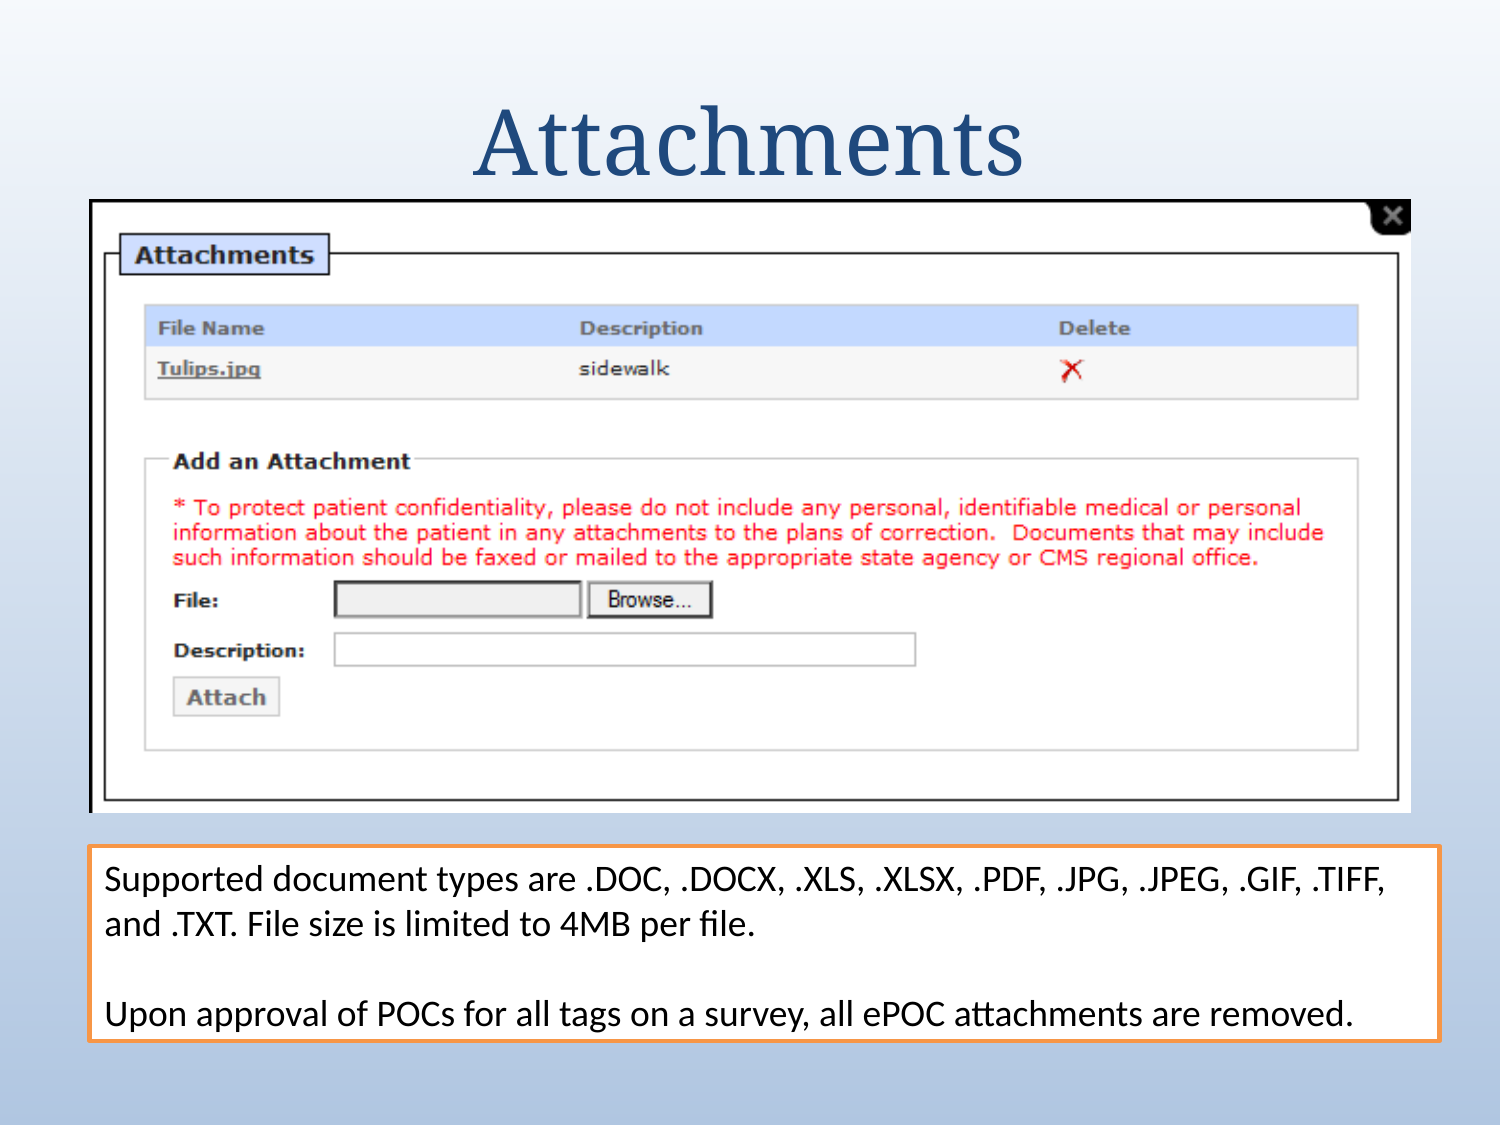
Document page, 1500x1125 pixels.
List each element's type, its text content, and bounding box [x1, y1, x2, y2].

title Attachments [75, 45, 1425, 233]
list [89, 199, 1411, 813]
text_box Supported document types are .DOC, .DOCX, .XLS, .XLSX, .PDF, .JPG, .JPEG, .GIF, .TIFF, and .TXT. File size is limited to 4MB per file. Upon approval of POCs for all tags on a survey, all ePOC attachments are removed. [87, 844, 1442, 1043]
